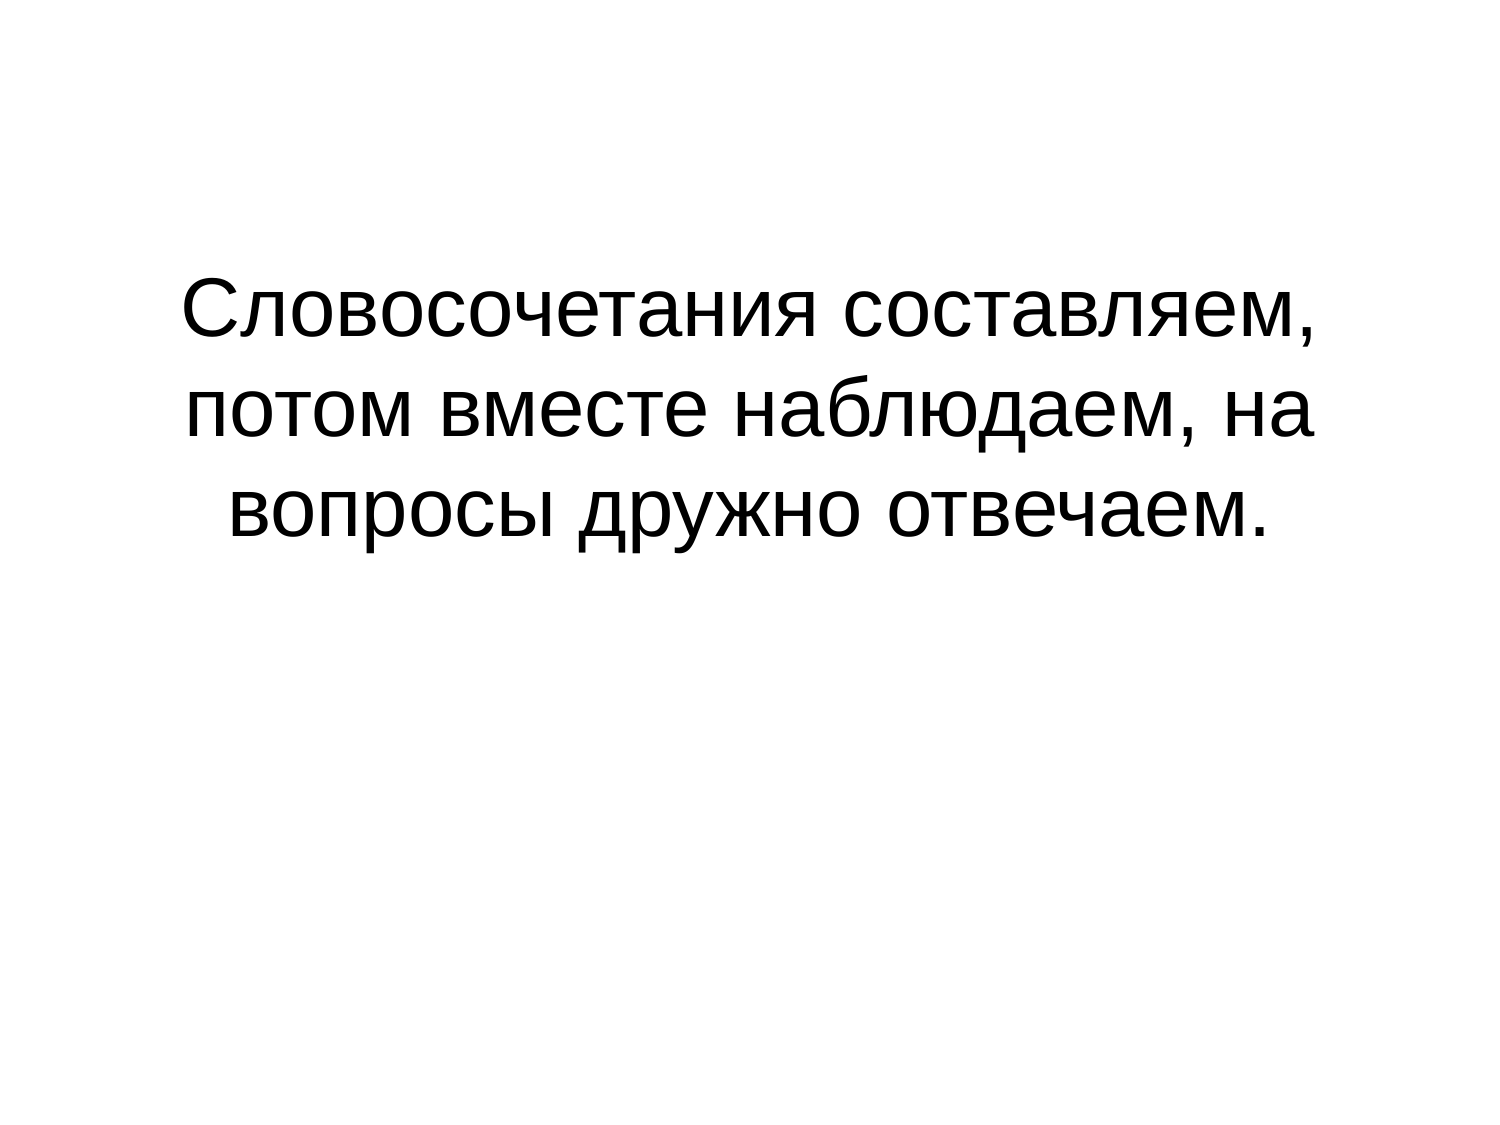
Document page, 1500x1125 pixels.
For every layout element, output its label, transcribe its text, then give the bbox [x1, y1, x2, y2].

title Словосочетания составляем, потом вместе наблюдаем, на вопросы дружно отвечаем. [75, 219, 1425, 587]
